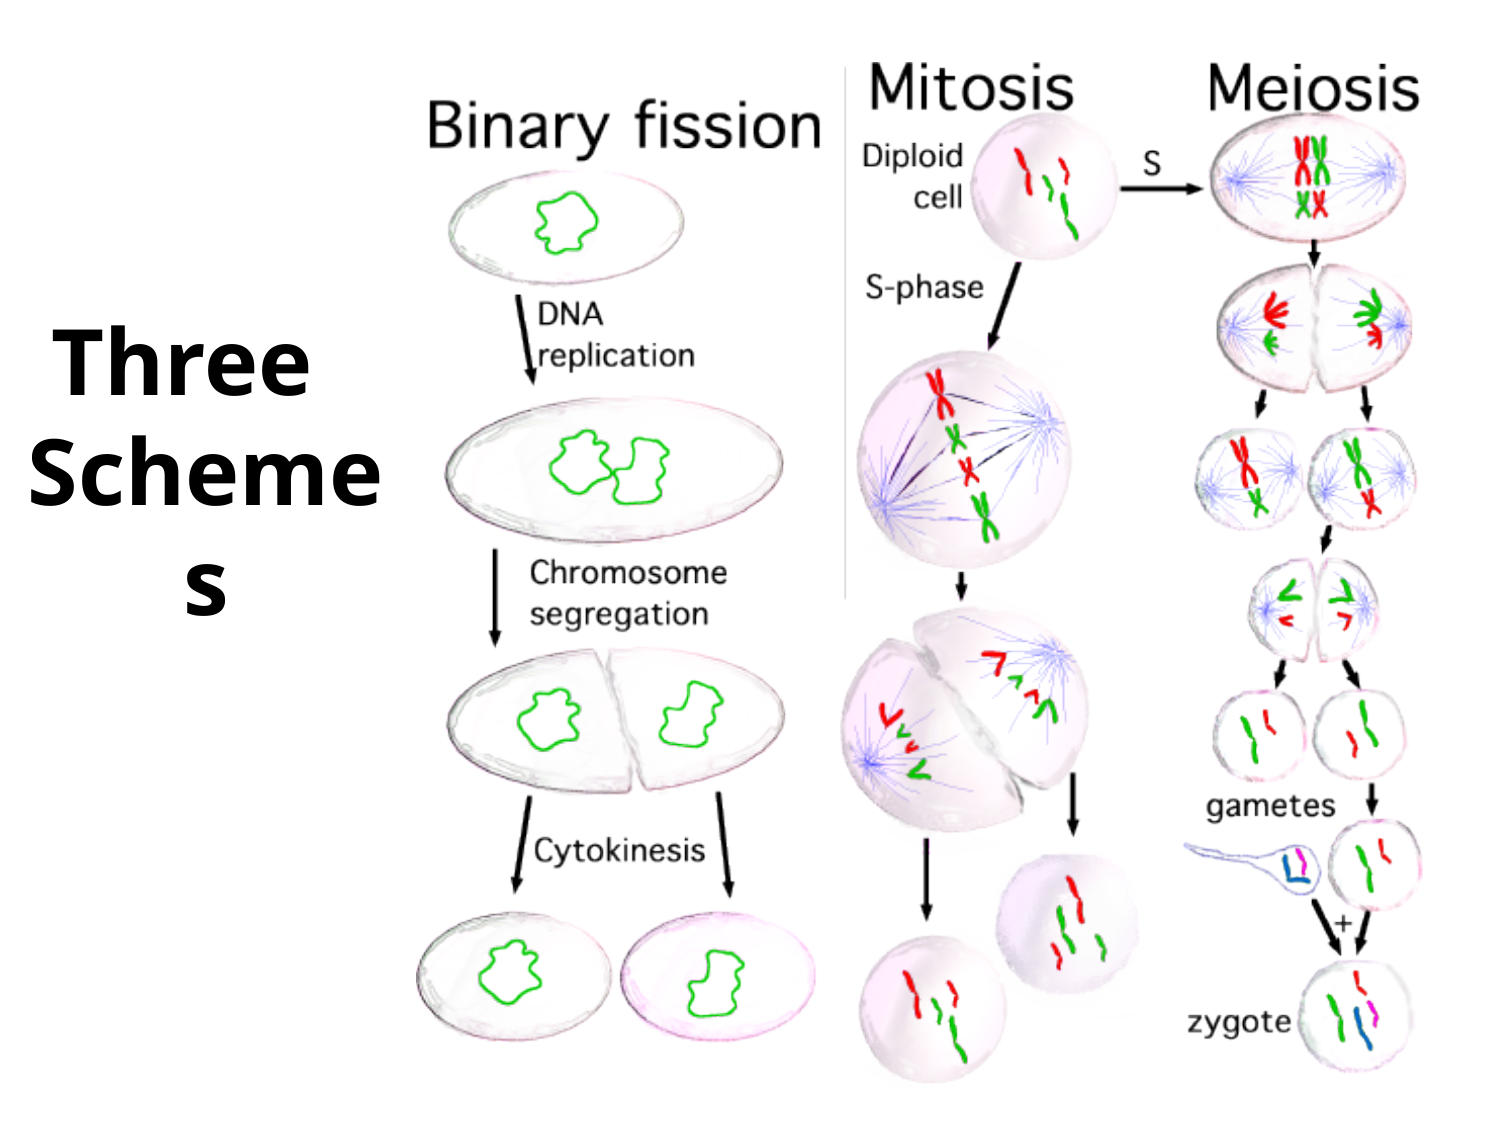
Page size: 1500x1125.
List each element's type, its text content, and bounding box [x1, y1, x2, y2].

picture [415, 62, 1426, 1088]
title Three Schemes [0, 224, 410, 713]
